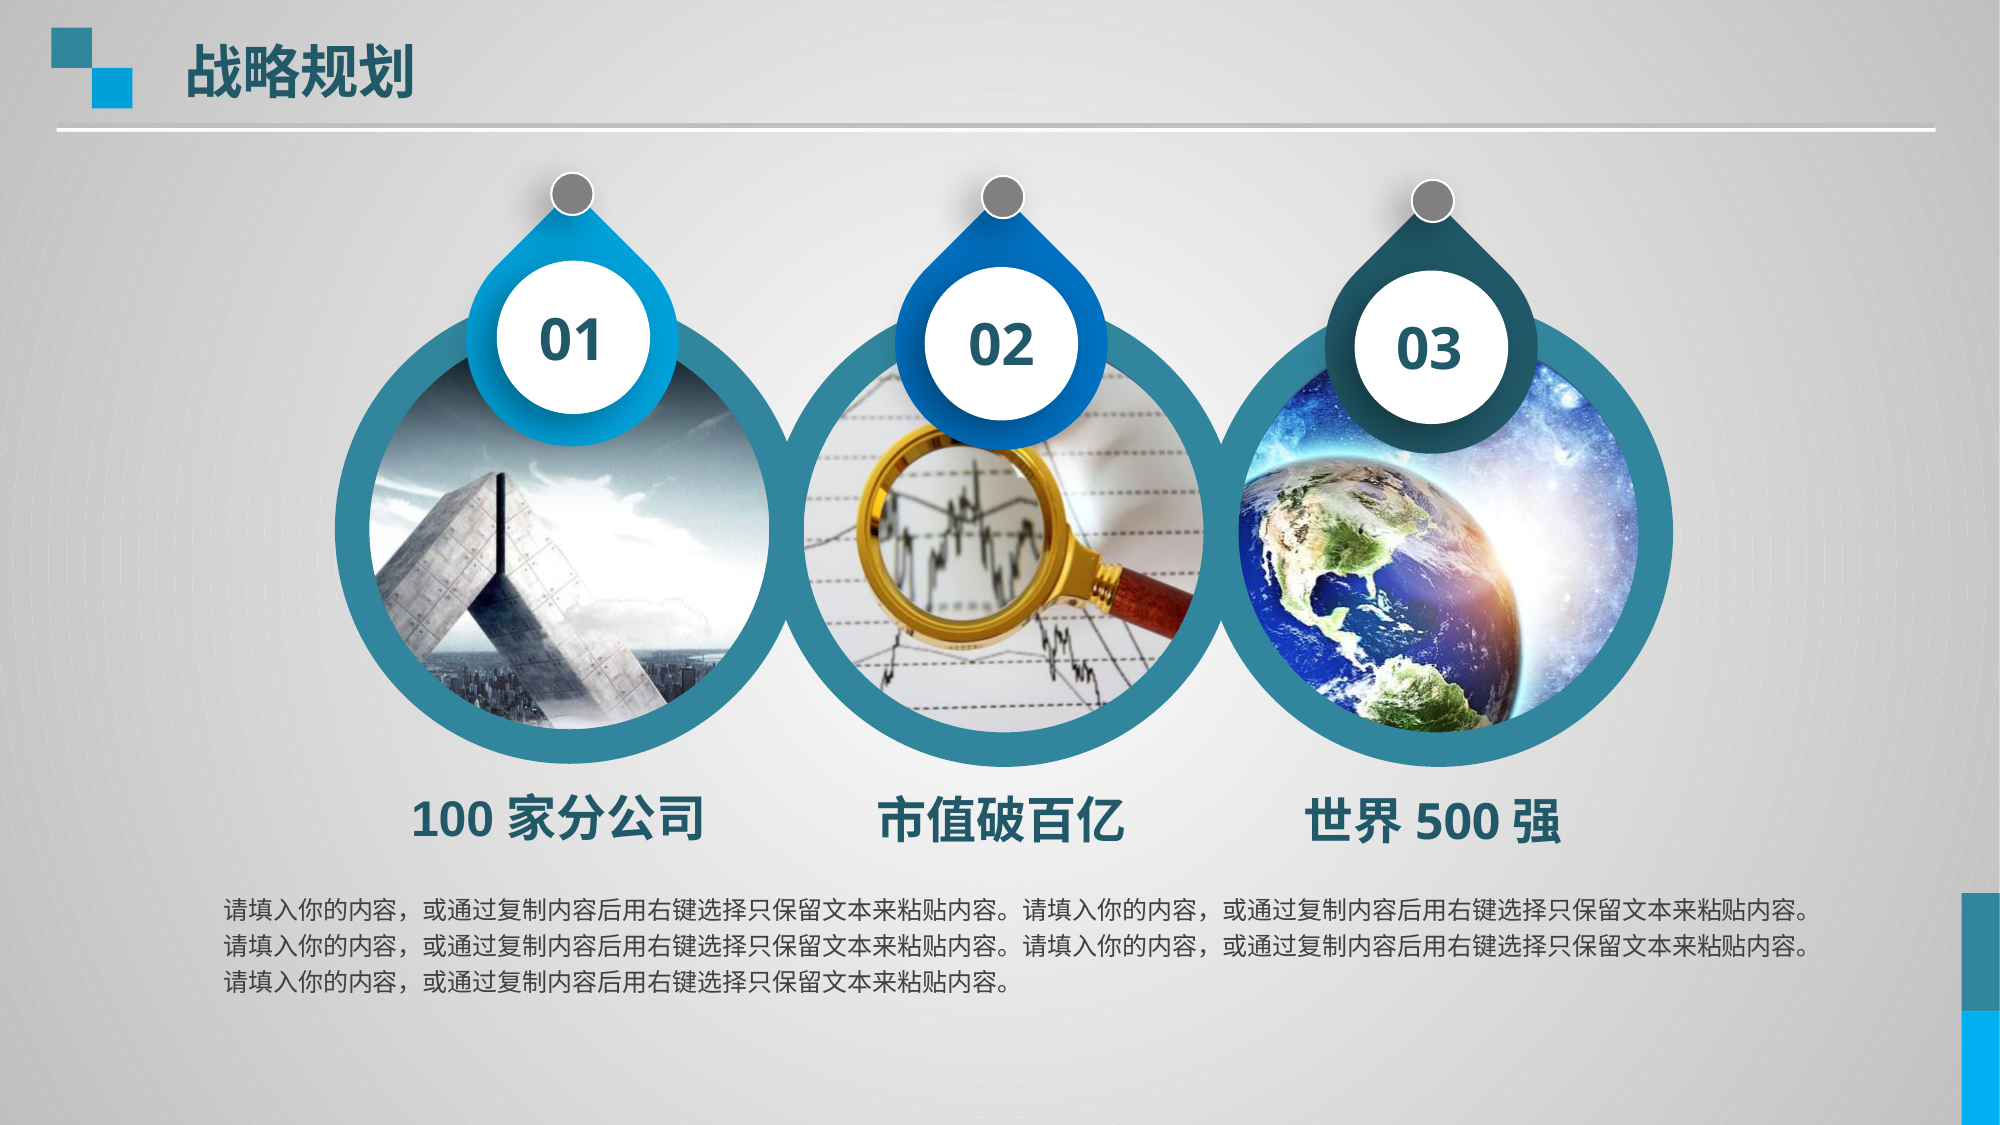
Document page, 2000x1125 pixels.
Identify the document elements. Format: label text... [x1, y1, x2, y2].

text_box [806, 368, 1201, 730]
text_box [372, 367, 767, 727]
text_box 100家分公司 [382, 767, 735, 855]
text_box 世界500强 [1277, 770, 1588, 858]
text_box [1221, 319, 1676, 769]
text_box 请填入你的内容，或通过复制内容后用右键选择只保留文本来粘贴内容。请填入你的内容，或通过复制内容后用右键选择只保留文本来粘贴内容。请填入你的内容，或通过复制内容后用右键选择只保留文本来粘贴内容。请填入你的内容，或通过复制内容后用右键选择只保留文本来粘贴内容。请填入你的内容，或通过复制内容后用右键选择只保留文本来粘贴内容。 [208, 881, 1839, 1004]
text_box 战略规划 [169, 27, 607, 113]
text_box 市值破百亿 [846, 768, 1157, 856]
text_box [894, 175, 1108, 451]
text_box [465, 172, 679, 447]
text_box [332, 319, 807, 766]
text_box [1241, 365, 1636, 730]
text_box [786, 322, 1241, 768]
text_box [1324, 179, 1539, 454]
